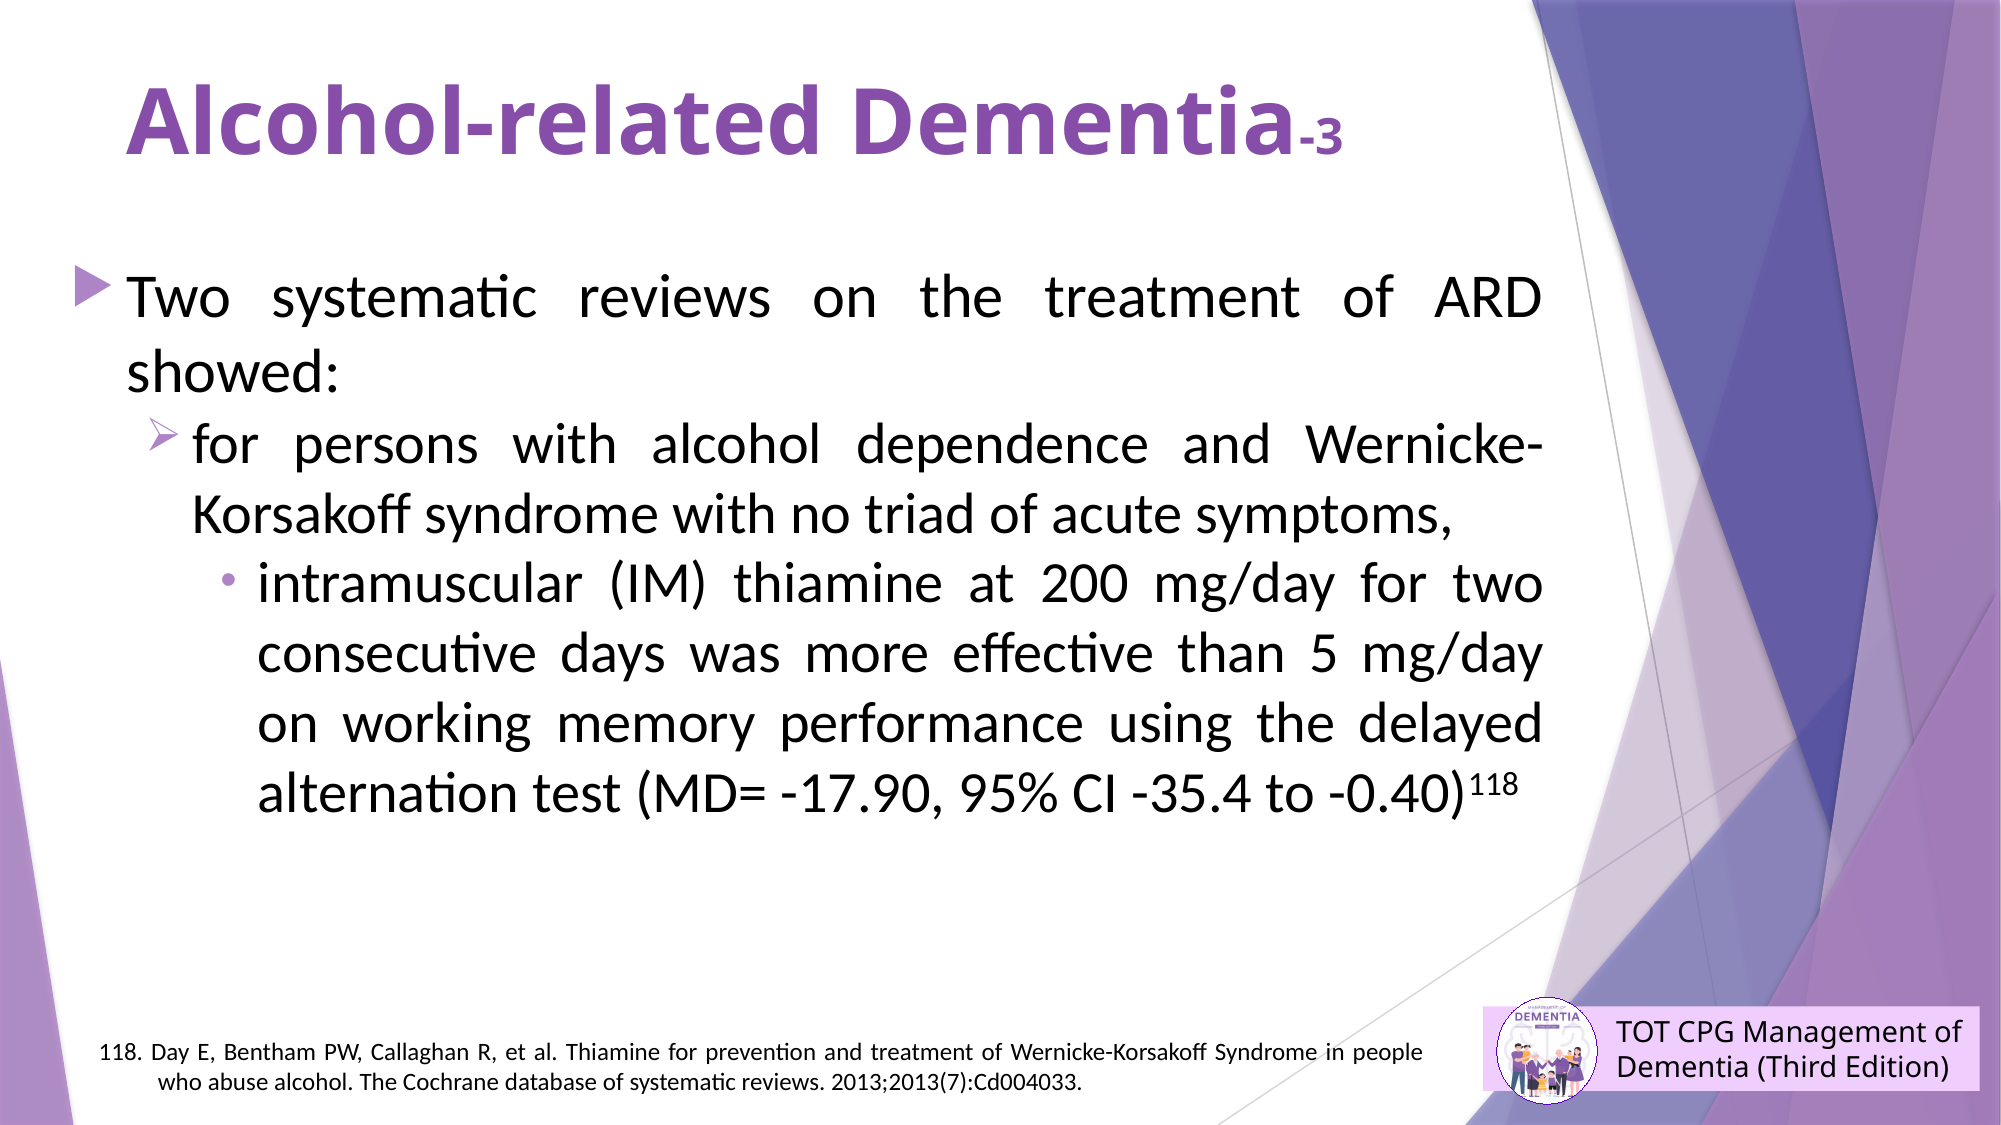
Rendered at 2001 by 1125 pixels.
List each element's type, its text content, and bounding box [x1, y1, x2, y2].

list Two systematic reviews on the treatment of ARD showed: for persons with alcohol dependence and Wernicke-Korsakoff syndrome with no triad of acute symptoms, intramuscular (IM) thiamine at 200 mg/day for two consecutive days was more effective than 5 mg/day on working memory performance using the delayed alternation test (MD= -17.90, 95% CI -35.4 to -0.40)118 [55, 247, 1560, 1007]
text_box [1482, 996, 1981, 1105]
title Alcohol-related Dementia-3 [111, 55, 1522, 247]
text_box 118. Day E, Bentham PW, Callaghan R, et al. Thiamine for prevention and treatment of Wernicke-Korsakoff Syndrome in people who abuse alcohol. The Cochrane database of systematic reviews. 2013;2013(7):Cd004033. [83, 1028, 1441, 1103]
